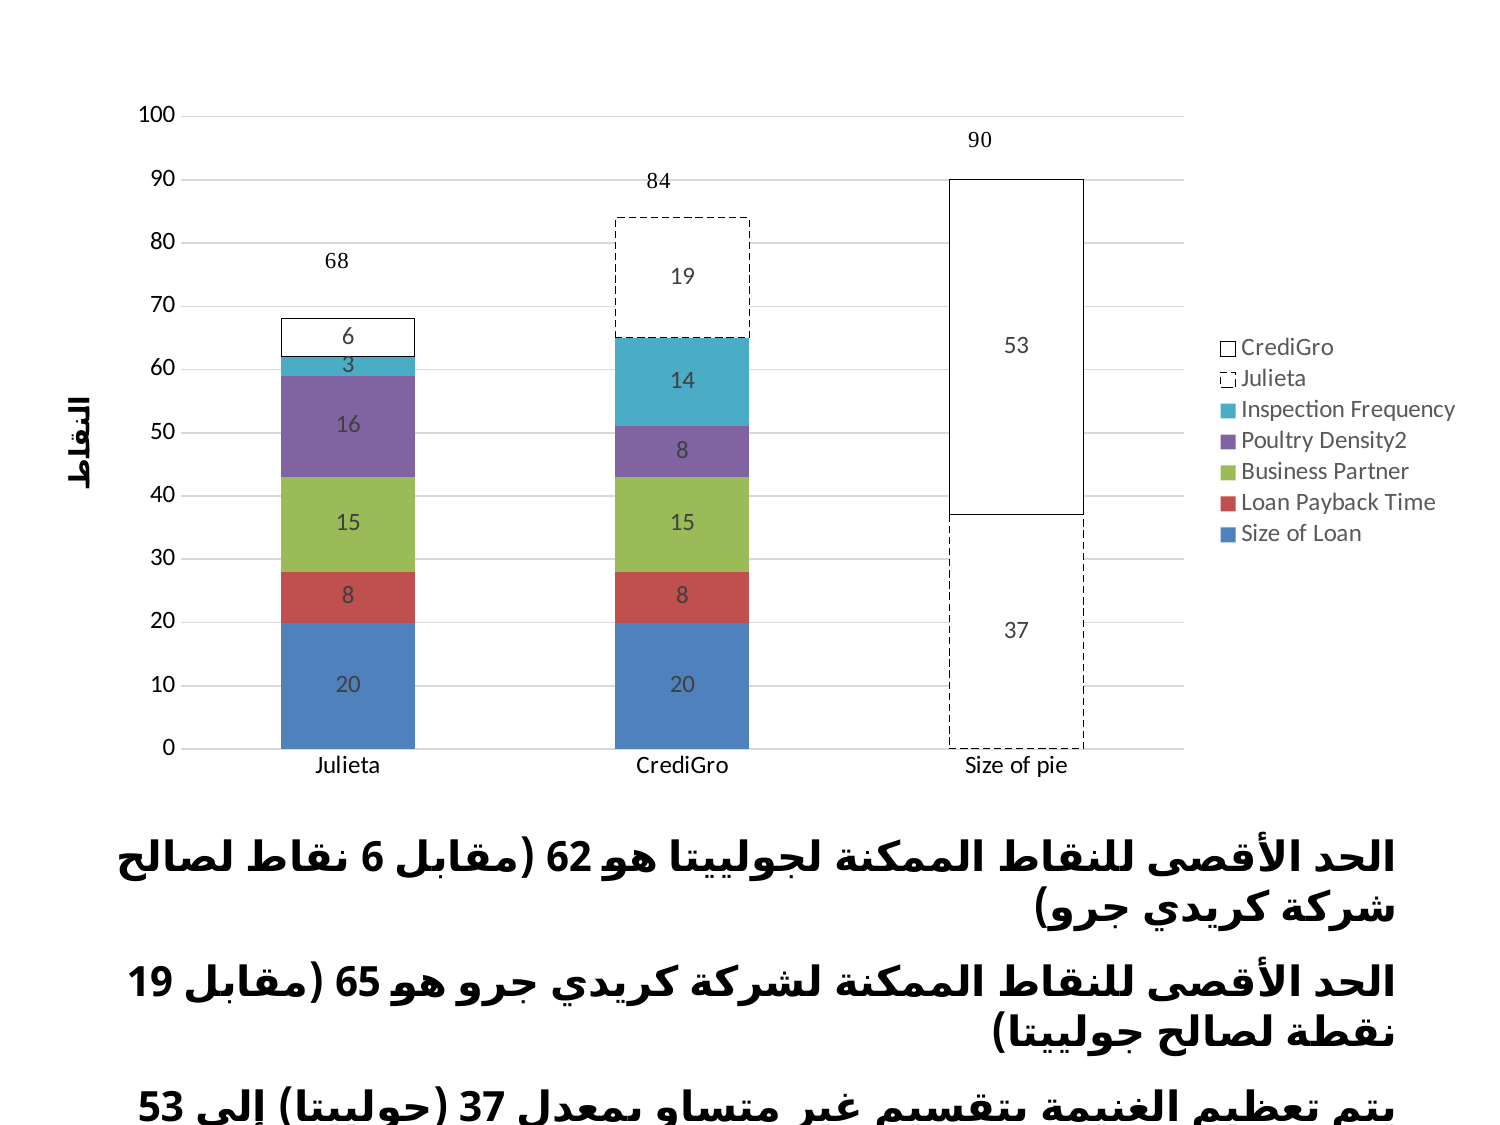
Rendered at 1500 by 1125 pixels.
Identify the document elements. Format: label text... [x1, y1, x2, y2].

chart [29, 89, 1477, 795]
text_box الحد الأقصى للنقاط الممكنة لجولييتا هو 62 (مقابل 6 نقاط لصالح شركة كريدي جرو) الحد الأقصى للنقاط الممكنة لشركة كريدي جرو هو 65 (مقابل 19 نقطة لصالح جولييتا) يتم تعظيم الغنيمة بتقسيم غير متساوٍ بمعدل 37 (جولييتا) إلى 53 (كريدي جرو) نقطة [53, 822, 1413, 1125]
